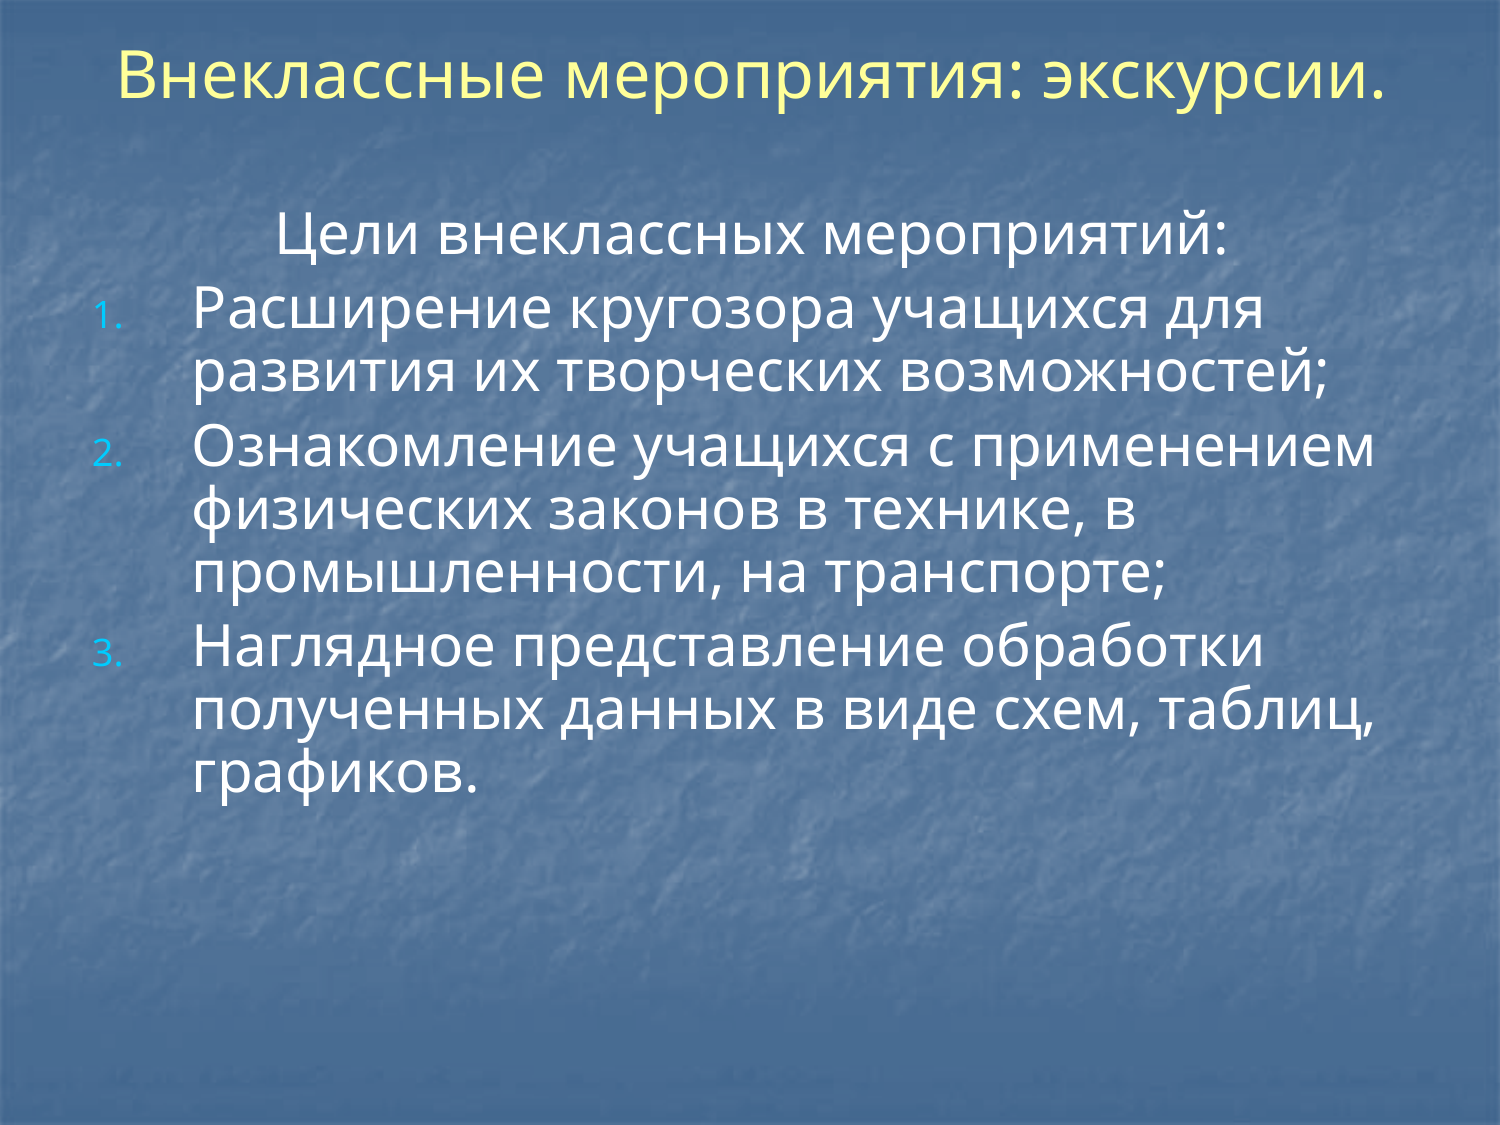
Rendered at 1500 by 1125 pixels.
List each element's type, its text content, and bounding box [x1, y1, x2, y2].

title Внеклассные мероприятия: экскурсии. [76, 18, 1428, 126]
list Цели внеклассных мероприятий: Расширение кругозора учащихся для развития их творческих возможностей; Ознакомление учащихся с применением физических законов в технике, в промышленности, на транспорте; Наглядное представление обработки полученных данных в виде схем, таблиц, графиков. [76, 196, 1428, 872]
